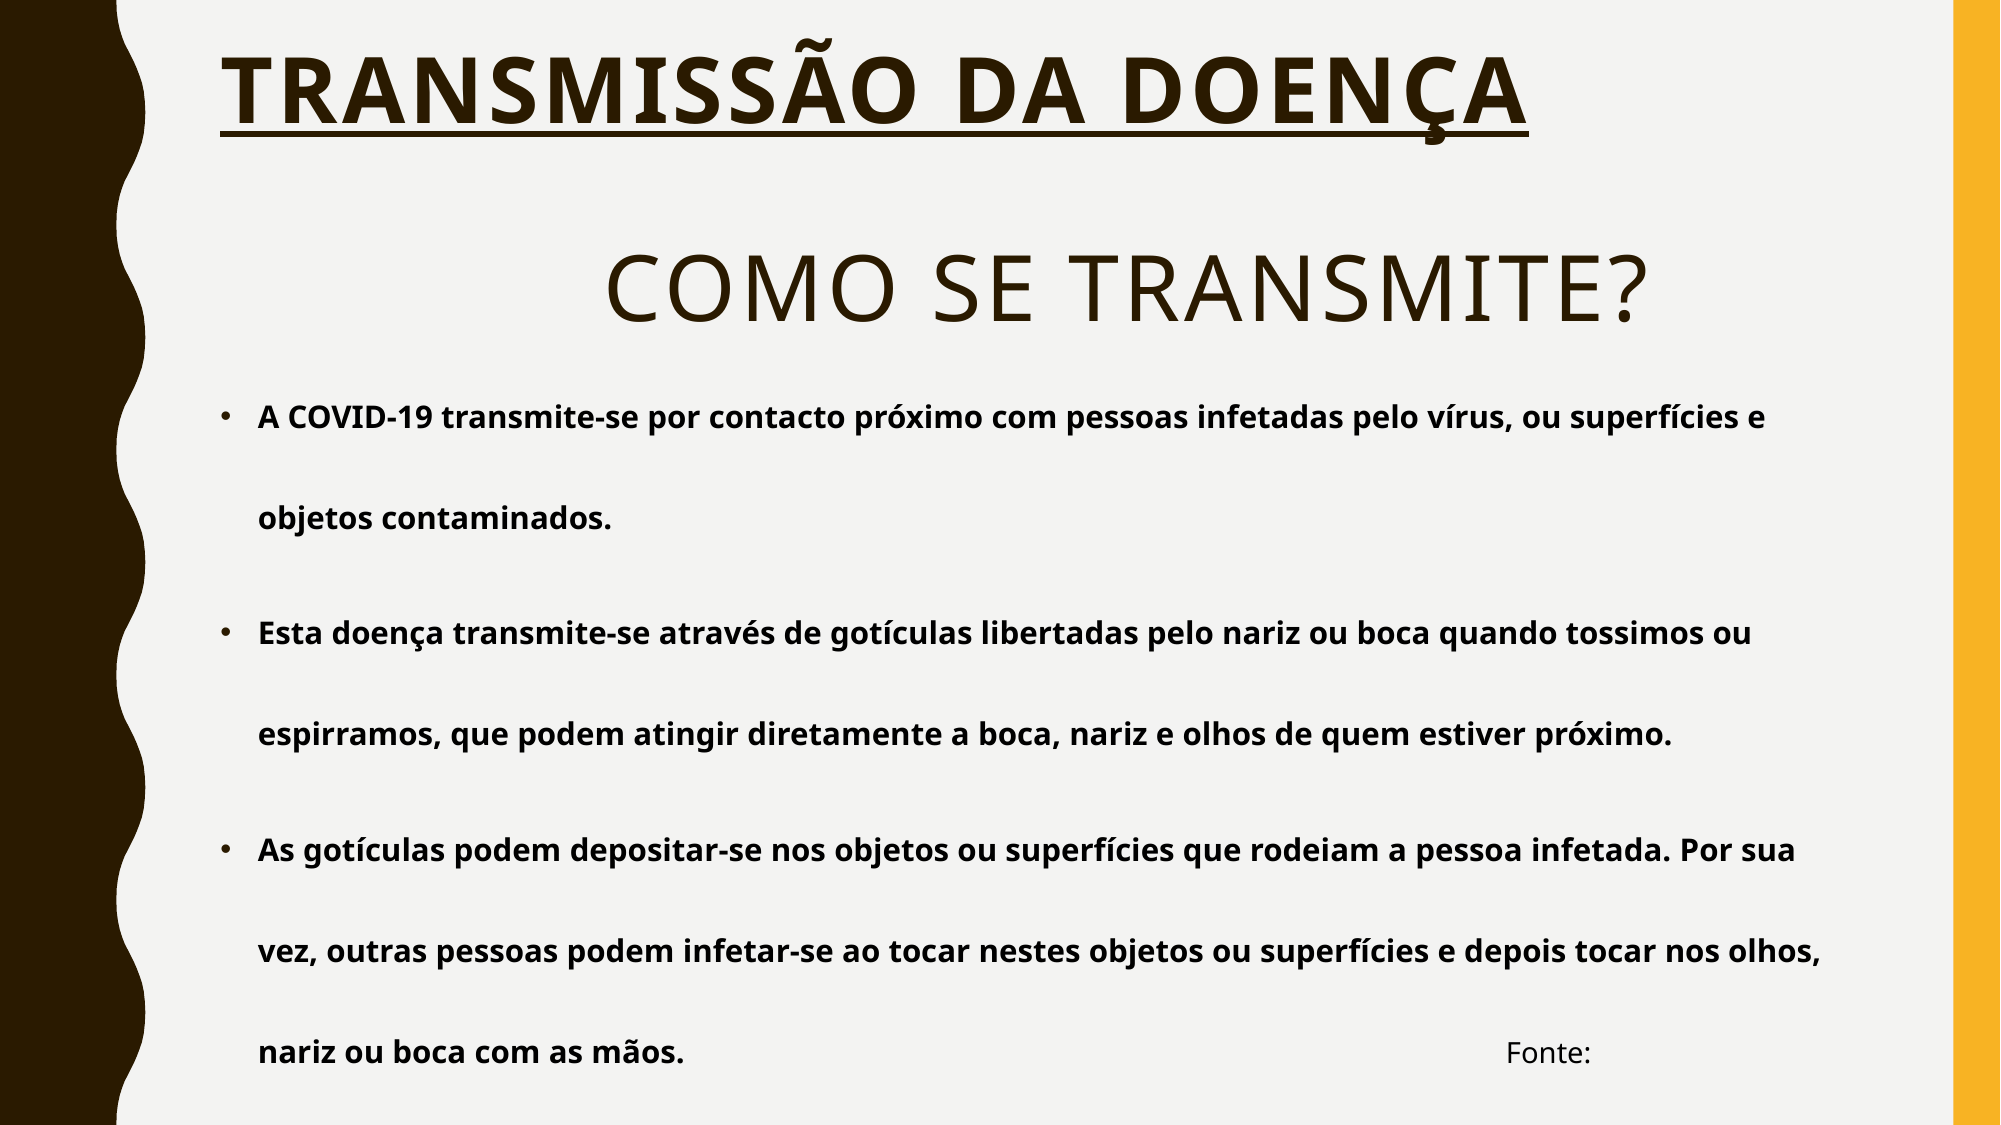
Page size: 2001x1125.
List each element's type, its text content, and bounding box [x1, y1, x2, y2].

title TRANSMISSÃO DA DOENÇA Como se transmite? [205, 37, 1875, 282]
list A COVID-19 transmite-se por contacto próximo com pessoas infetadas pelo vírus, ou superfícies e objetos contaminados. Esta doença transmite-se através de gotículas libertadas pelo nariz ou boca quando tossimos ou espirramos, que podem atingir diretamente a boca, nariz e olhos de quem estiver próximo. As gotículas podem depositar-se nos objetos ou superfícies que rodeiam a pessoa infetada. Por sua vez, outras pessoas podem infetar-se ao tocar nestes objetos ou superfícies e depois tocar nos olhos, nariz ou boca com as mãos. Fonte: https://covid19.min-saude.pt/perguntas-frequentes/ [205, 325, 1875, 1013]
